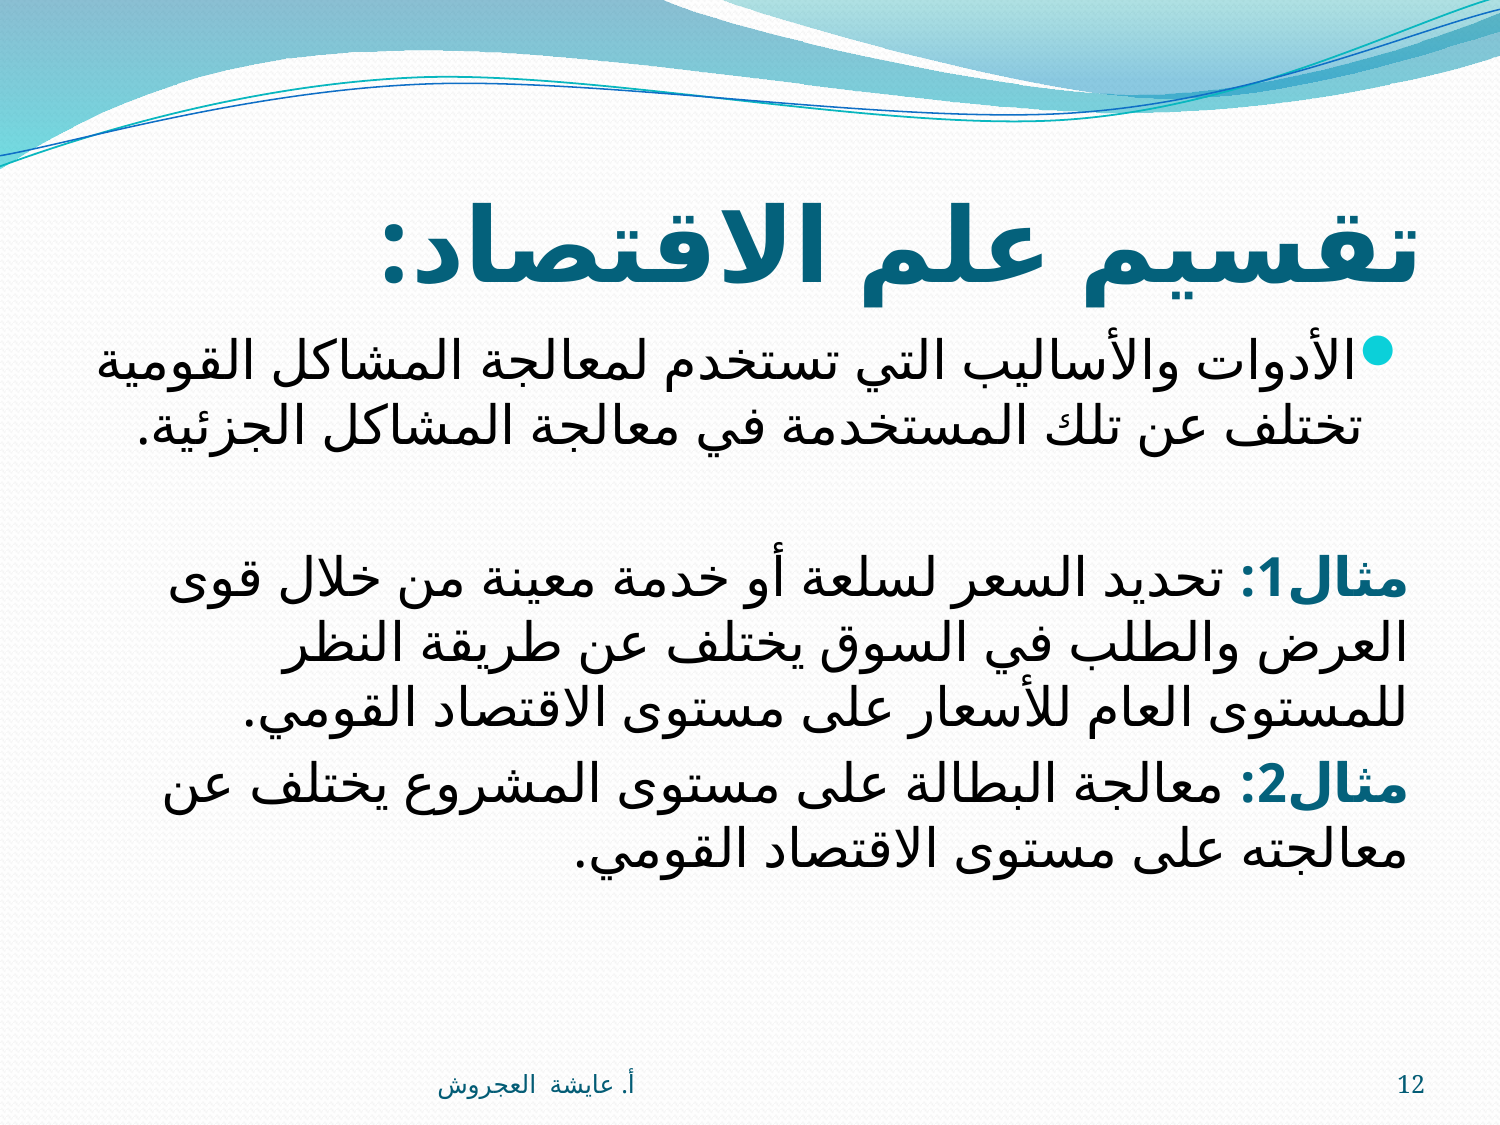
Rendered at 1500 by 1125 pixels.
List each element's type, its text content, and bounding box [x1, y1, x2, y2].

title تقسيم علم الاقتصاد: [75, 115, 1425, 303]
footer أ. عايشة العجروش [437, 1042, 988, 1103]
slide_number 12 [1299, 1042, 1425, 1103]
list الأدوات والأساليب التي تستخدم لمعالجة المشاكل القومية تختلف عن تلك المستخدمة في معالجة المشاكل الجزئية. مثال1: تحديد السعر لسلعة أو خدمة معينة من خلال قوى العرض والطلب في السوق يختلف عن طريقة النظر للمستوى العام للأسعار على مستوى الاقتصاد القومي. مثال2: معالجة البطالة على مستوى المشروع يختلف عن معالجته على مستوى الاقتصاد القومي. [75, 317, 1425, 1038]
